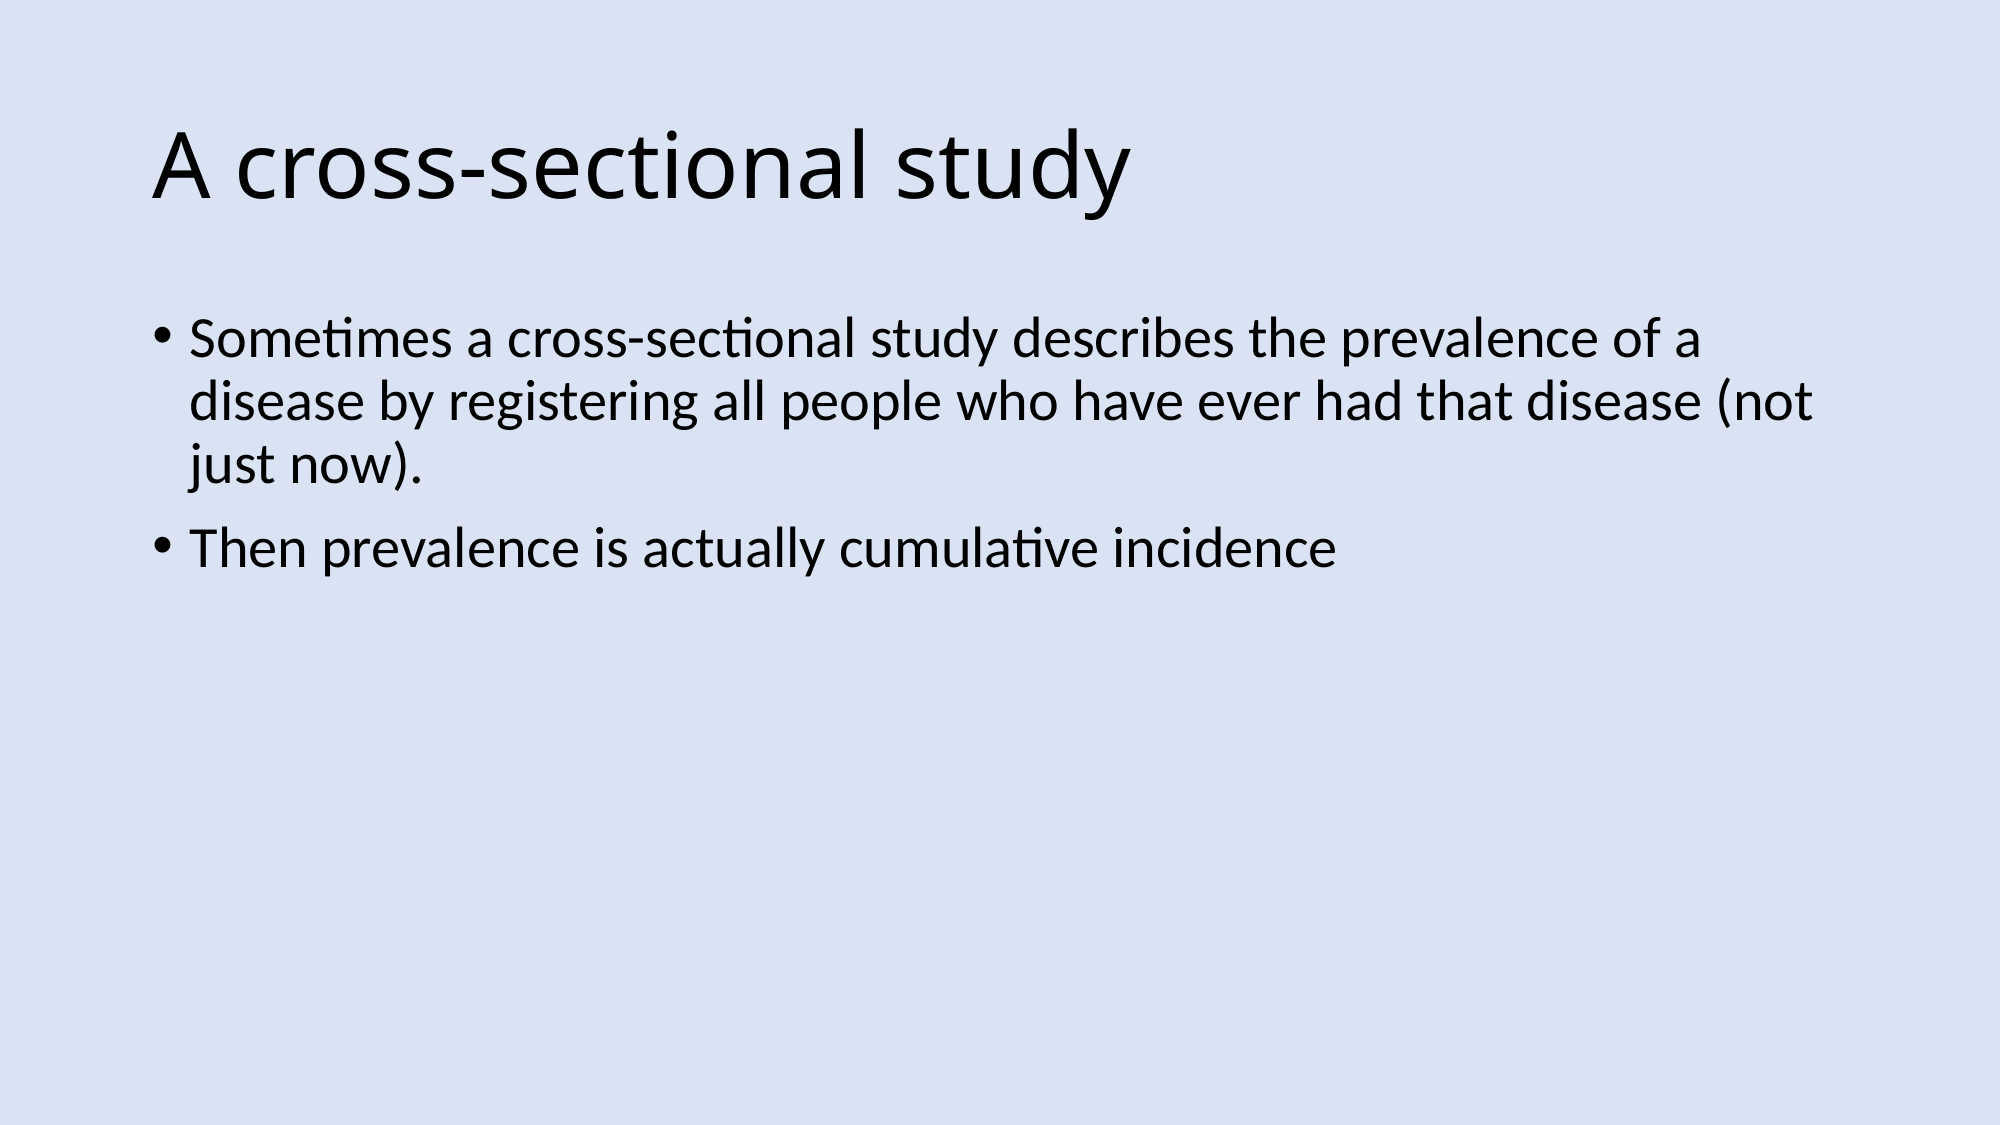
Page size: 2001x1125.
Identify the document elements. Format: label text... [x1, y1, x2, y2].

list Sometimes a cross-sectional study describes the prevalence of a disease by registering all people who have ever had that disease (not just now). Then prevalence is actually cumulative incidence [137, 299, 1863, 1014]
title A cross-sectional study [137, 59, 1863, 278]
